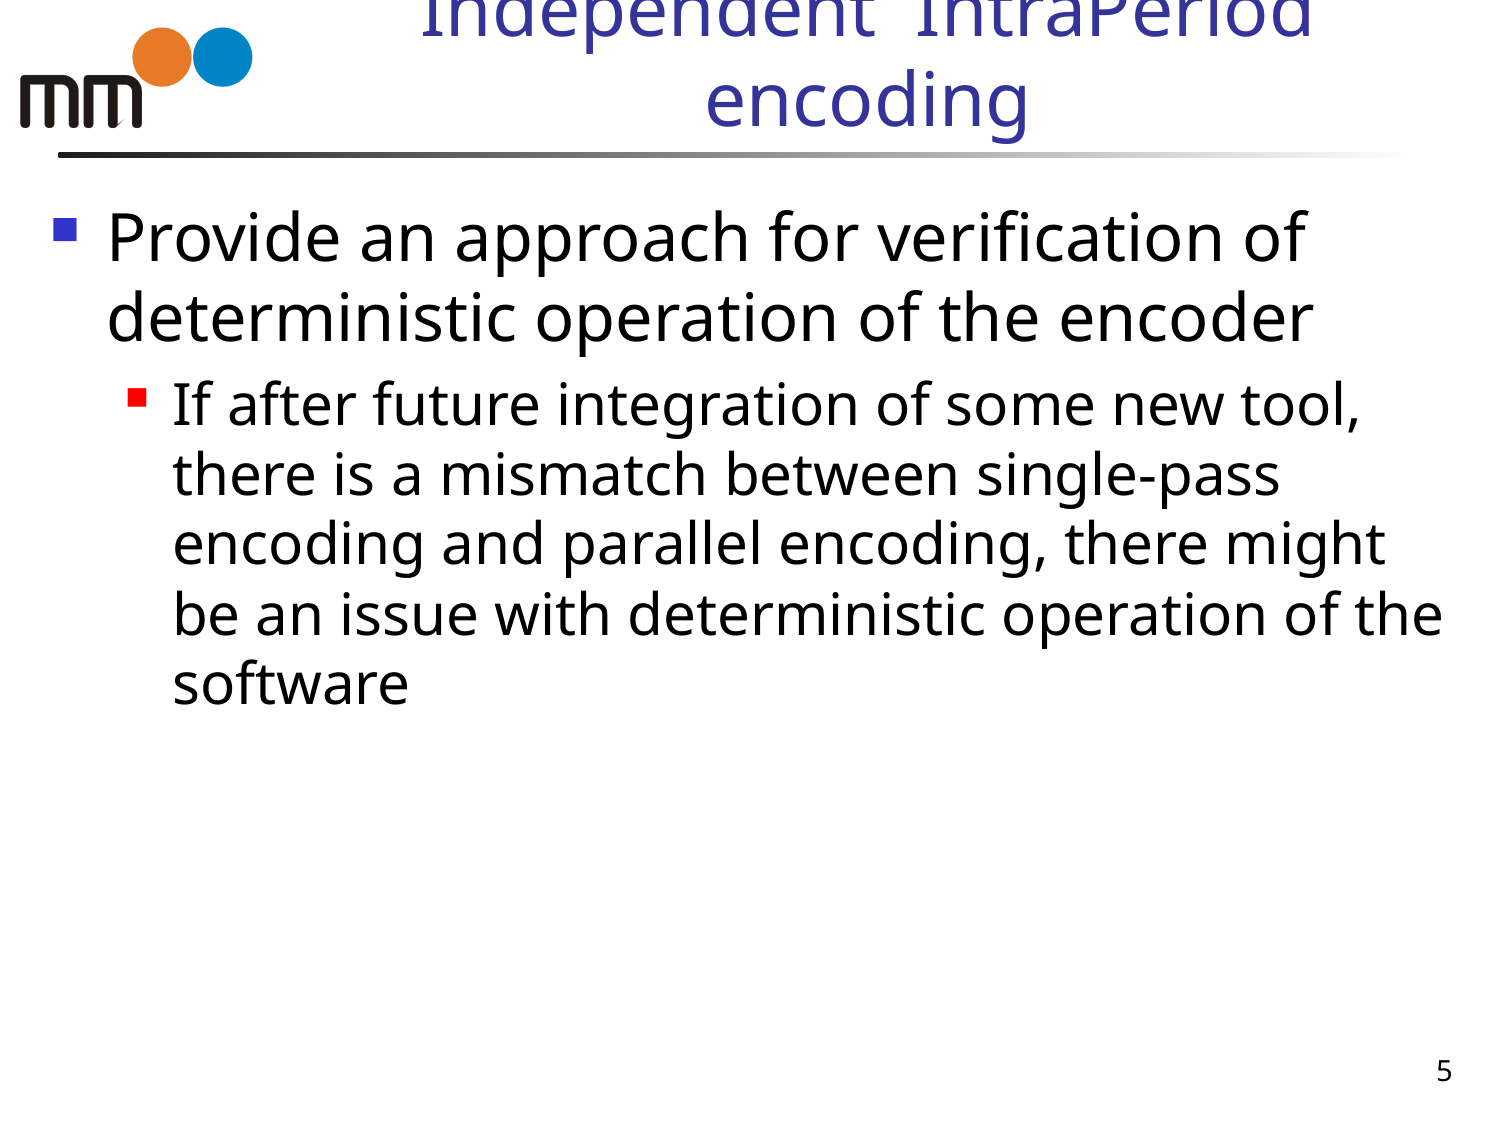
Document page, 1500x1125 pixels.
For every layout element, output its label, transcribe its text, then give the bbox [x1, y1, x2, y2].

title Independent IntraPeriod encoding [269, 23, 1468, 150]
slide_number 5 [1154, 1023, 1468, 1100]
list Provide an approach for verification of deterministic operation of the encoder If after future integration of some new tool, there is a mismatch between single-pass encoding and parallel encoding, there might be an issue with deterministic operation of the software [35, 187, 1469, 1006]
